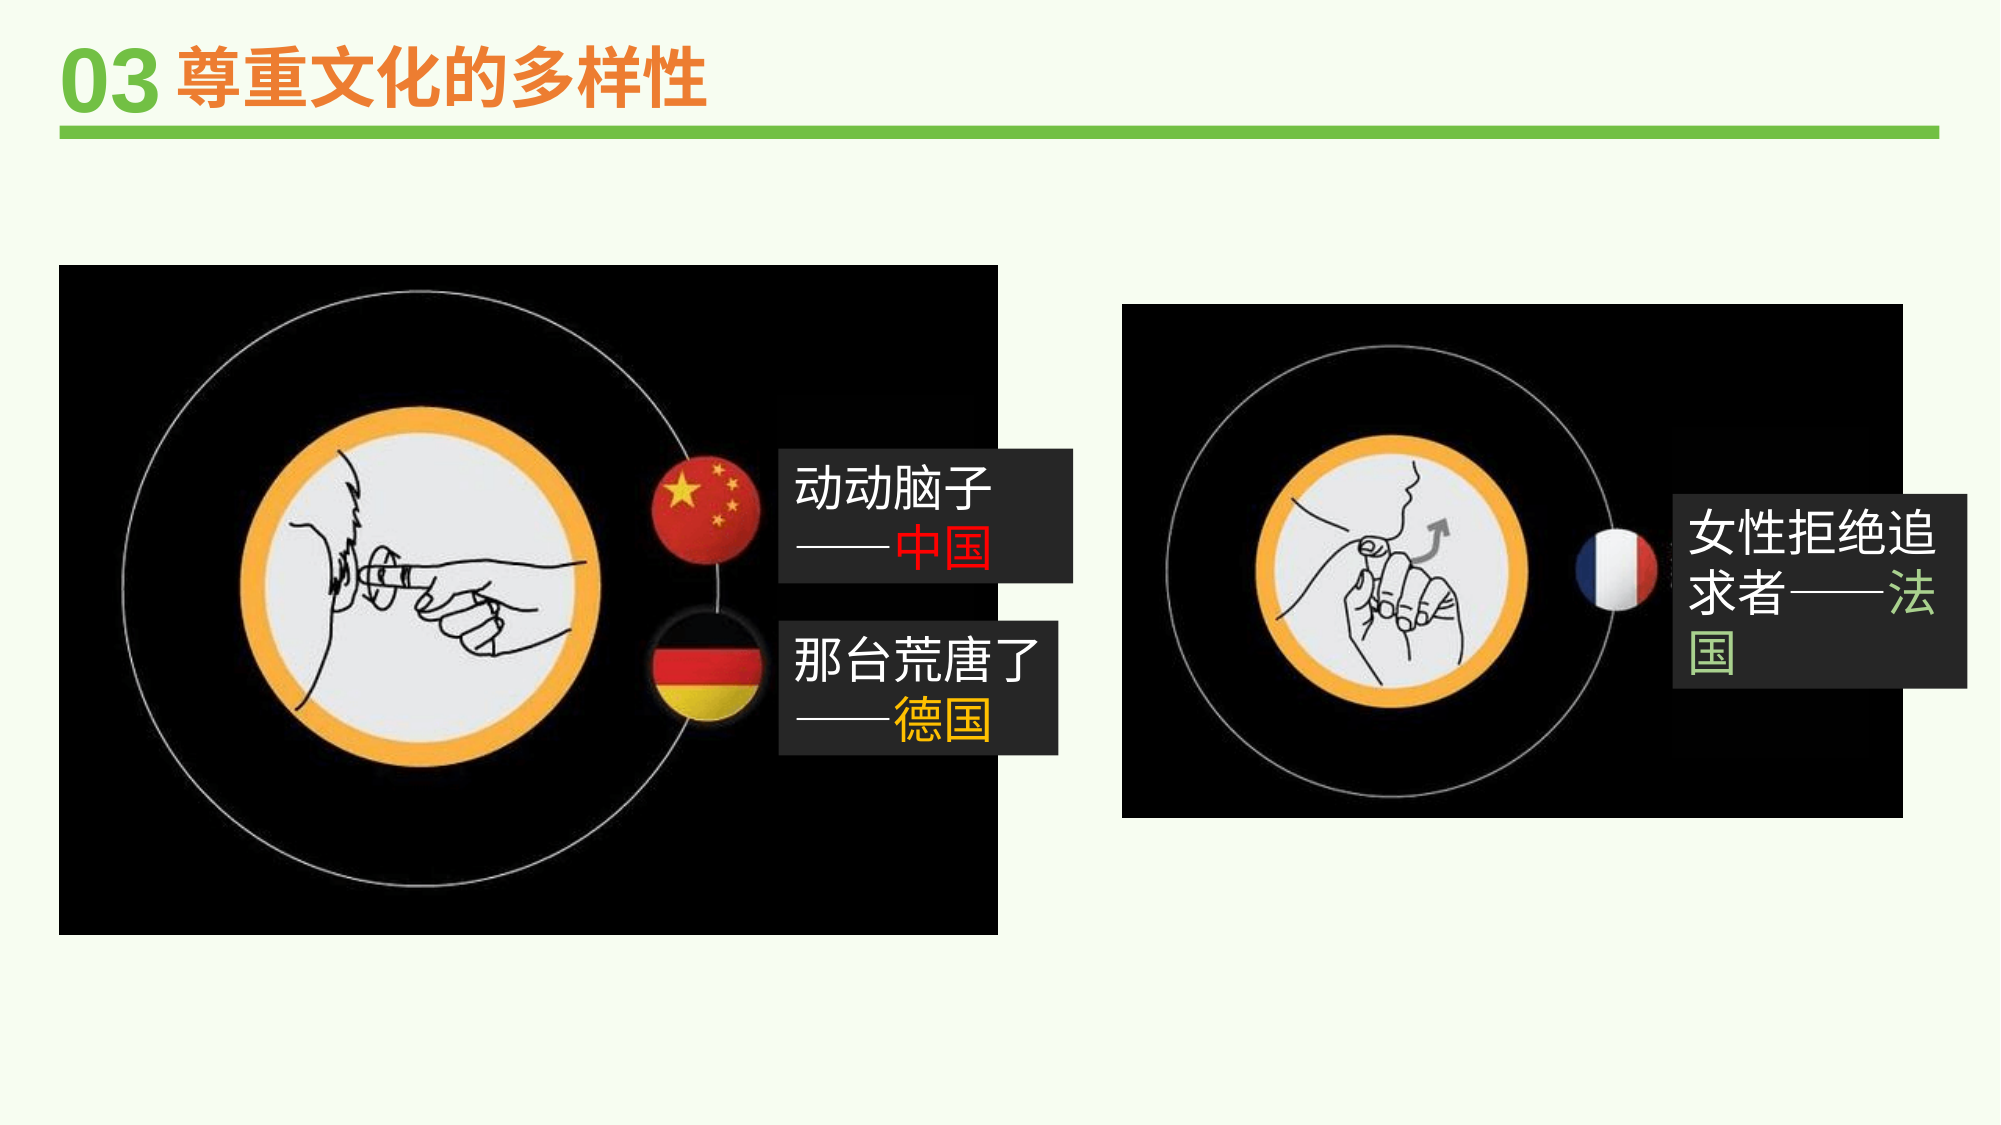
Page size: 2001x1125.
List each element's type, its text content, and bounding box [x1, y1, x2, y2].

text_box 女性拒绝追求者——法国 [1903, 493, 1968, 689]
text_box 尊重文化的多样性 [161, 28, 811, 123]
text_box 那台荒唐了——德国 [998, 620, 1059, 756]
picture [1122, 304, 1903, 818]
text_box 03 [59, 24, 161, 128]
picture [59, 265, 998, 935]
text_box [59, 125, 1940, 140]
text_box 动动脑子——中国 [998, 448, 1074, 584]
